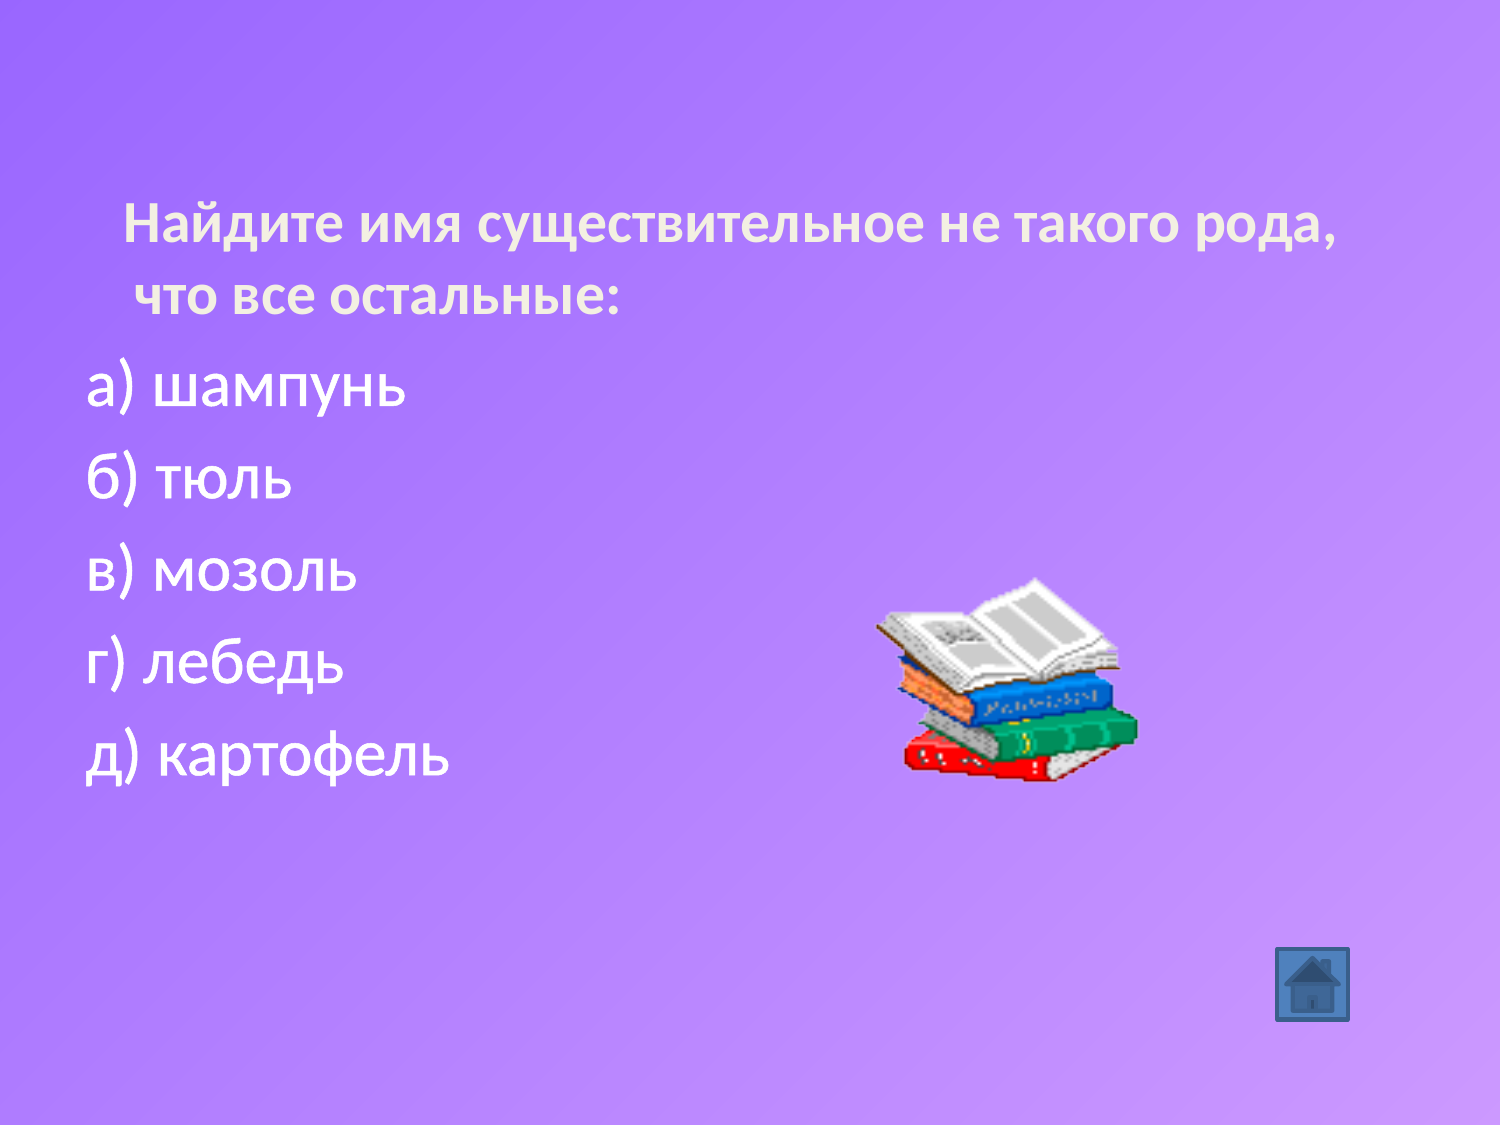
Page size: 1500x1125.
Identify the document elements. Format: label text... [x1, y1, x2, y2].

list Найдите имя существительное не такого рода, что все остальные: а) шампунь б) тюль в) мозоль г) лебедь д) картофель [70, 175, 1421, 919]
text_box [1275, 947, 1350, 1022]
picture [862, 550, 1151, 786]
